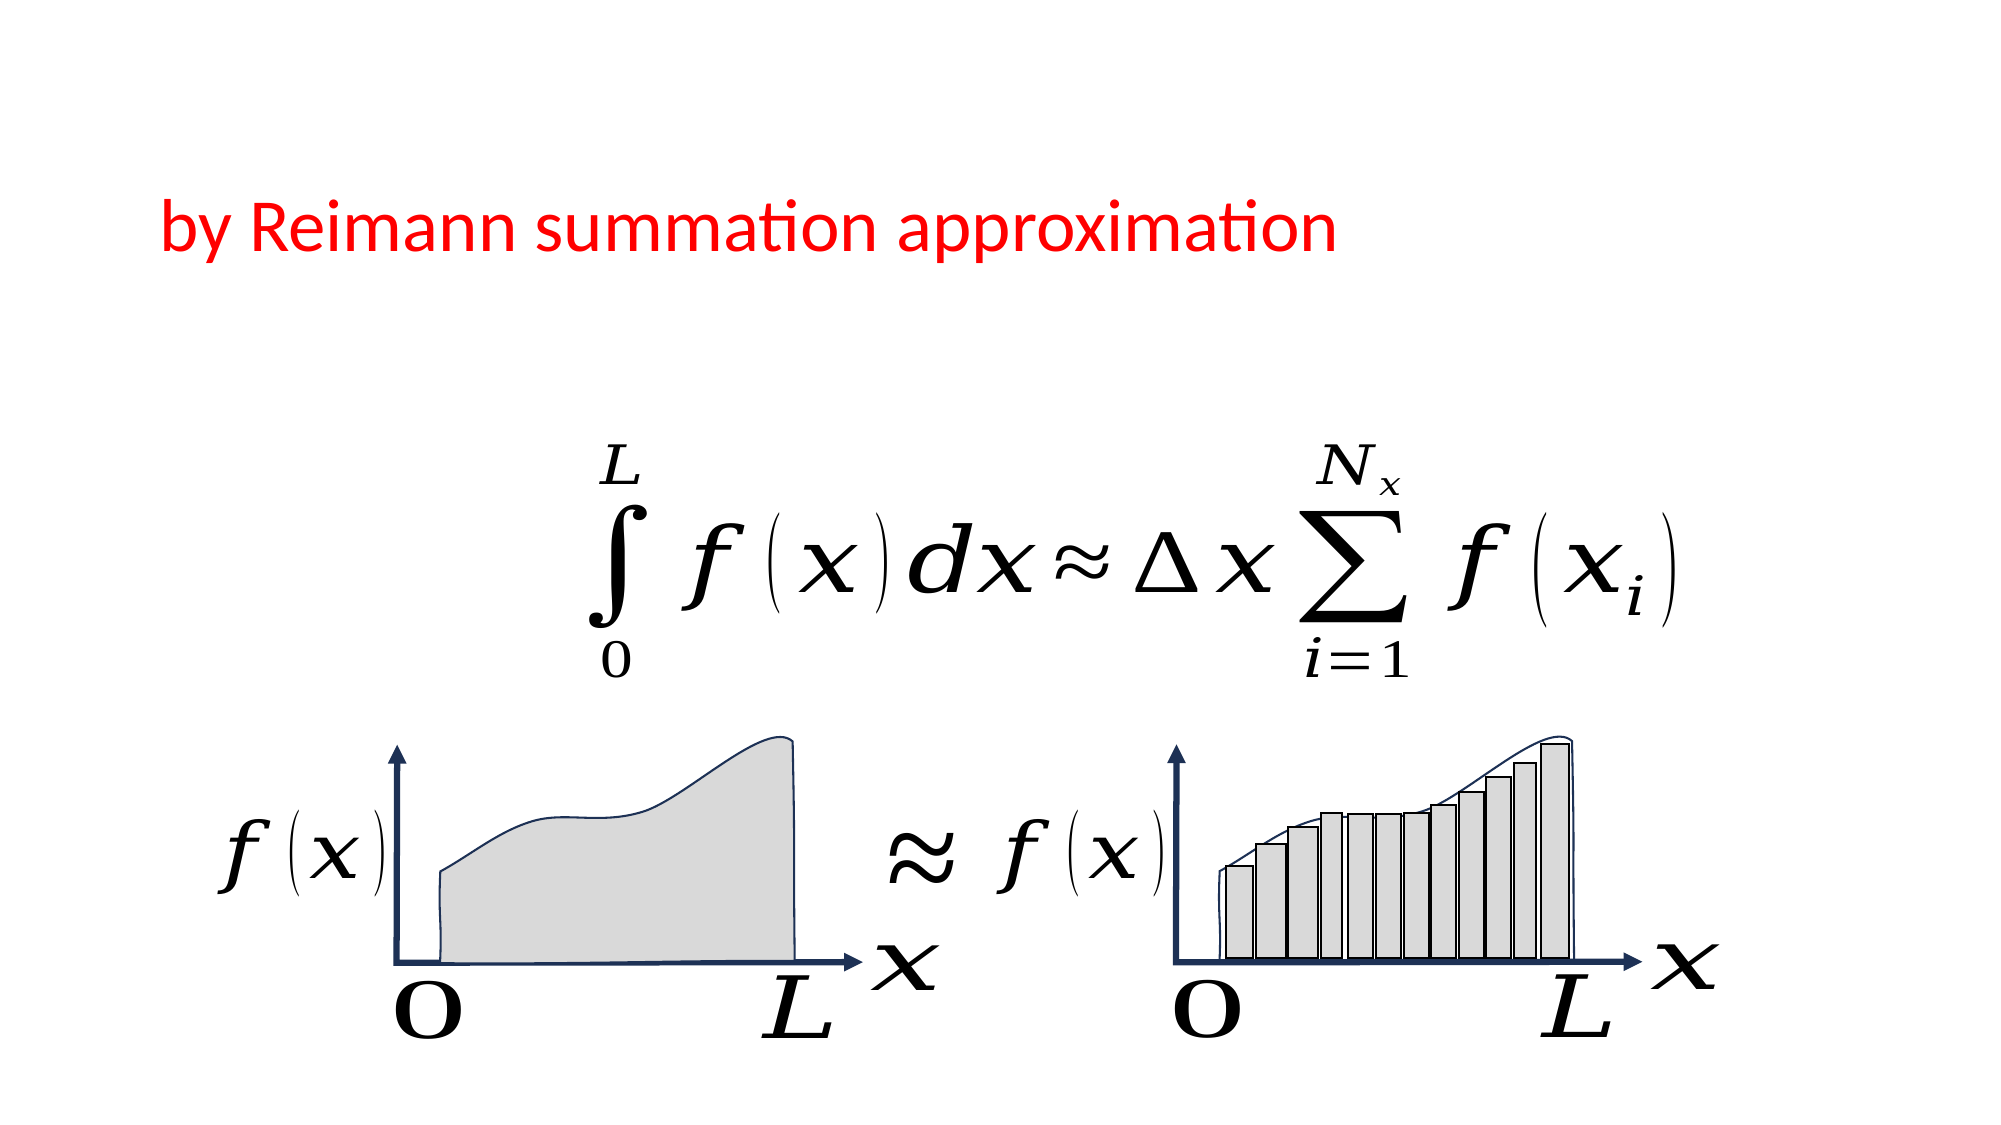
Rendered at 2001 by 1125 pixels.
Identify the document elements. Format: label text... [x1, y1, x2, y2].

text_box by Reimann summation approximation [144, 168, 1515, 274]
text_box [390, 744, 550, 964]
text_box [650, 930, 863, 969]
text_box [438, 735, 796, 965]
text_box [991, 736, 1725, 1059]
